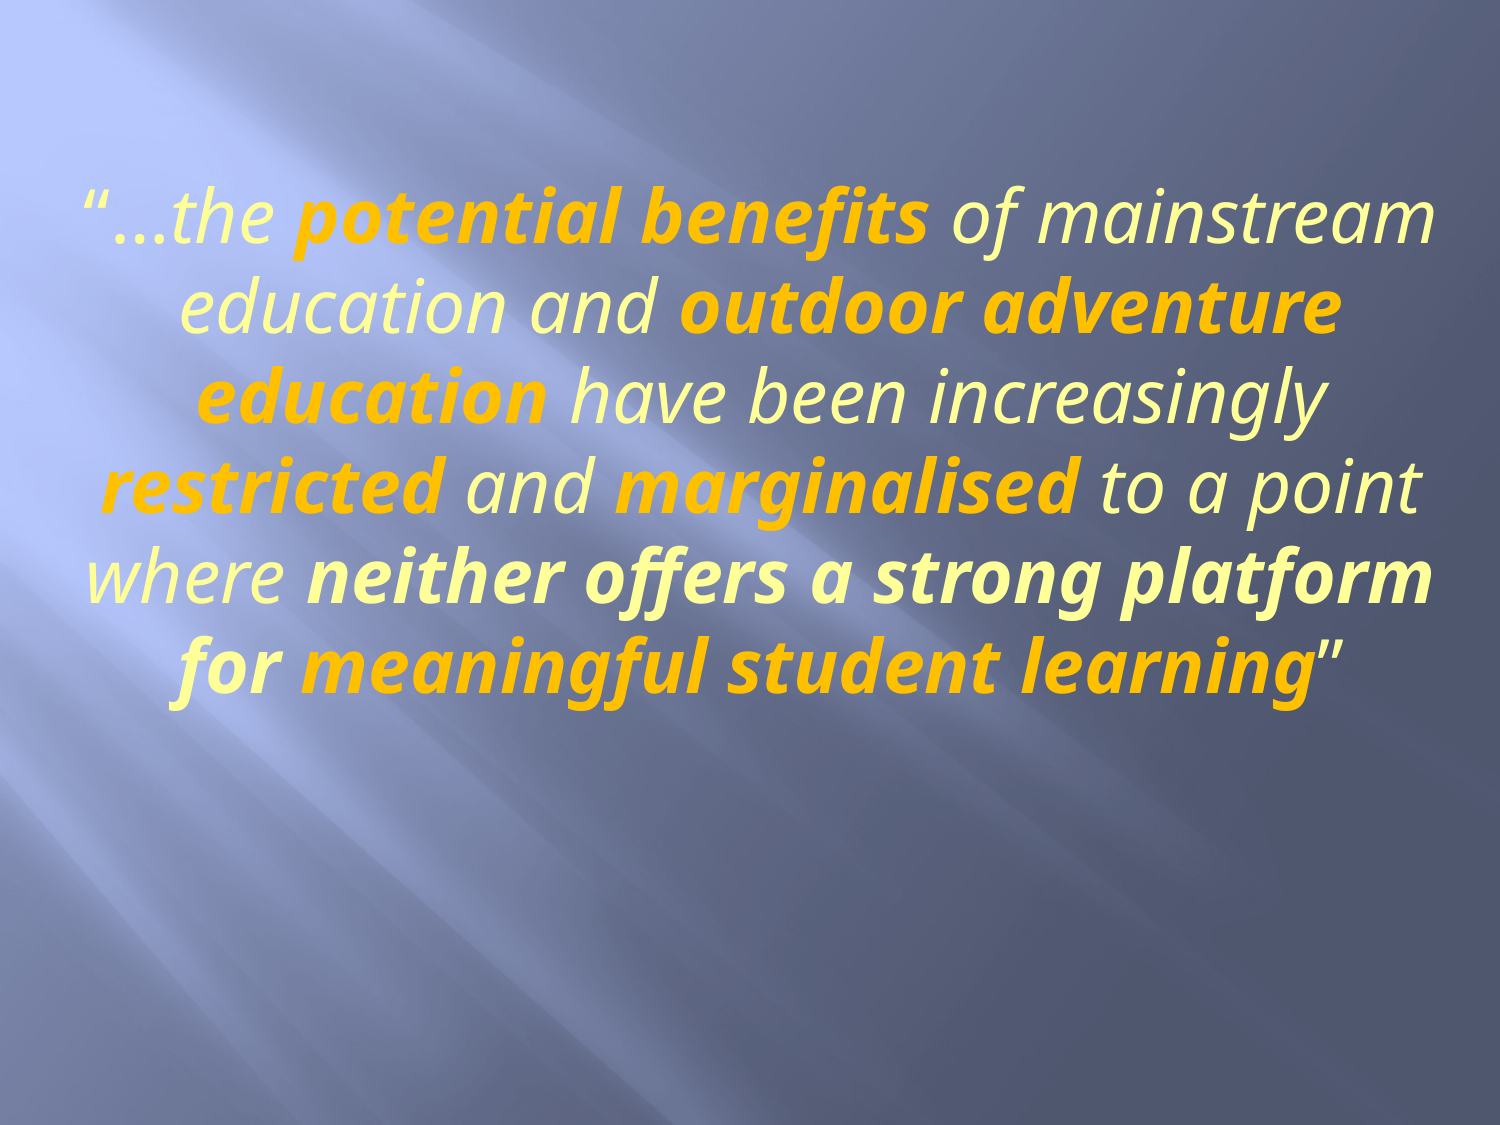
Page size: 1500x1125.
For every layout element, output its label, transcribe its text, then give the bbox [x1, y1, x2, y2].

list “…the potential benefits of mainstream education and outdoor adventure education have been increasingly restricted and marginalised to a point where neither offers a strong platform for meaningful student learning” [41, 160, 1459, 1000]
